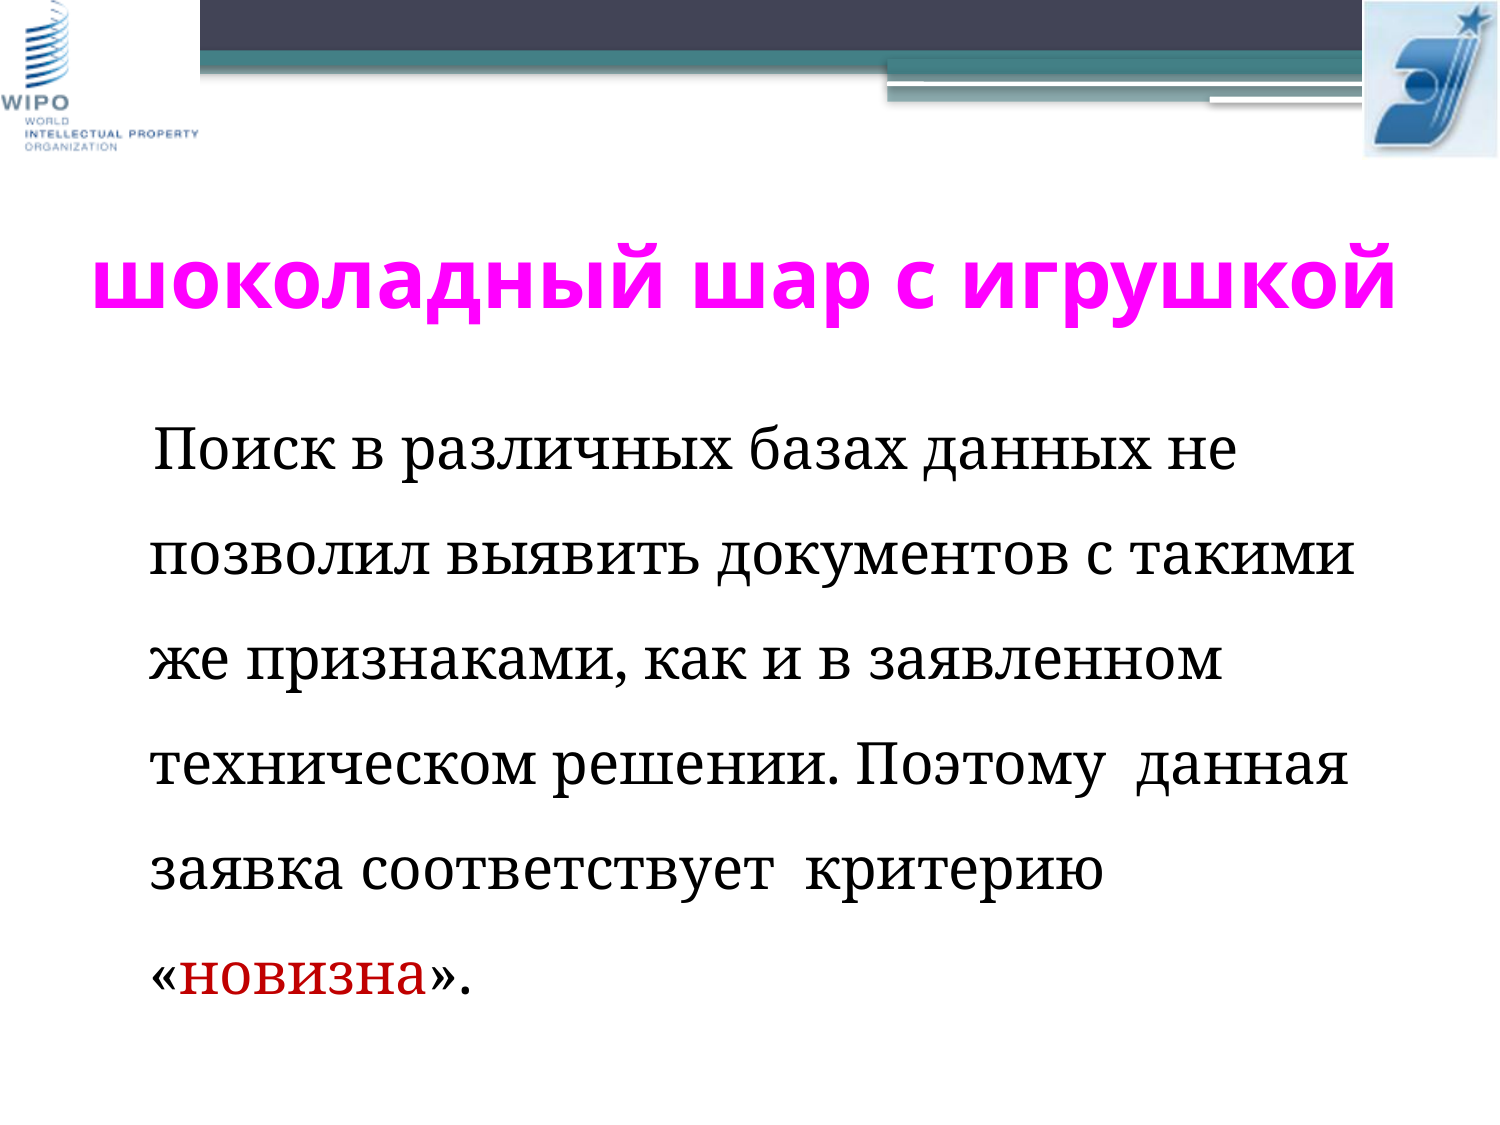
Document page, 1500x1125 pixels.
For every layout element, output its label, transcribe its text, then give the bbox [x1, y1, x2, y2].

list Поиск в различных базах данных не позволил выявить документов с такими же признаками, как и в заявленном техническом решении. Поэтому данная заявка соответствует критерию «новизна». [75, 368, 1425, 1079]
picture [1362, 0, 1500, 161]
picture [0, 0, 200, 153]
title шоколадный шар с игрушкой [75, 187, 1425, 363]
